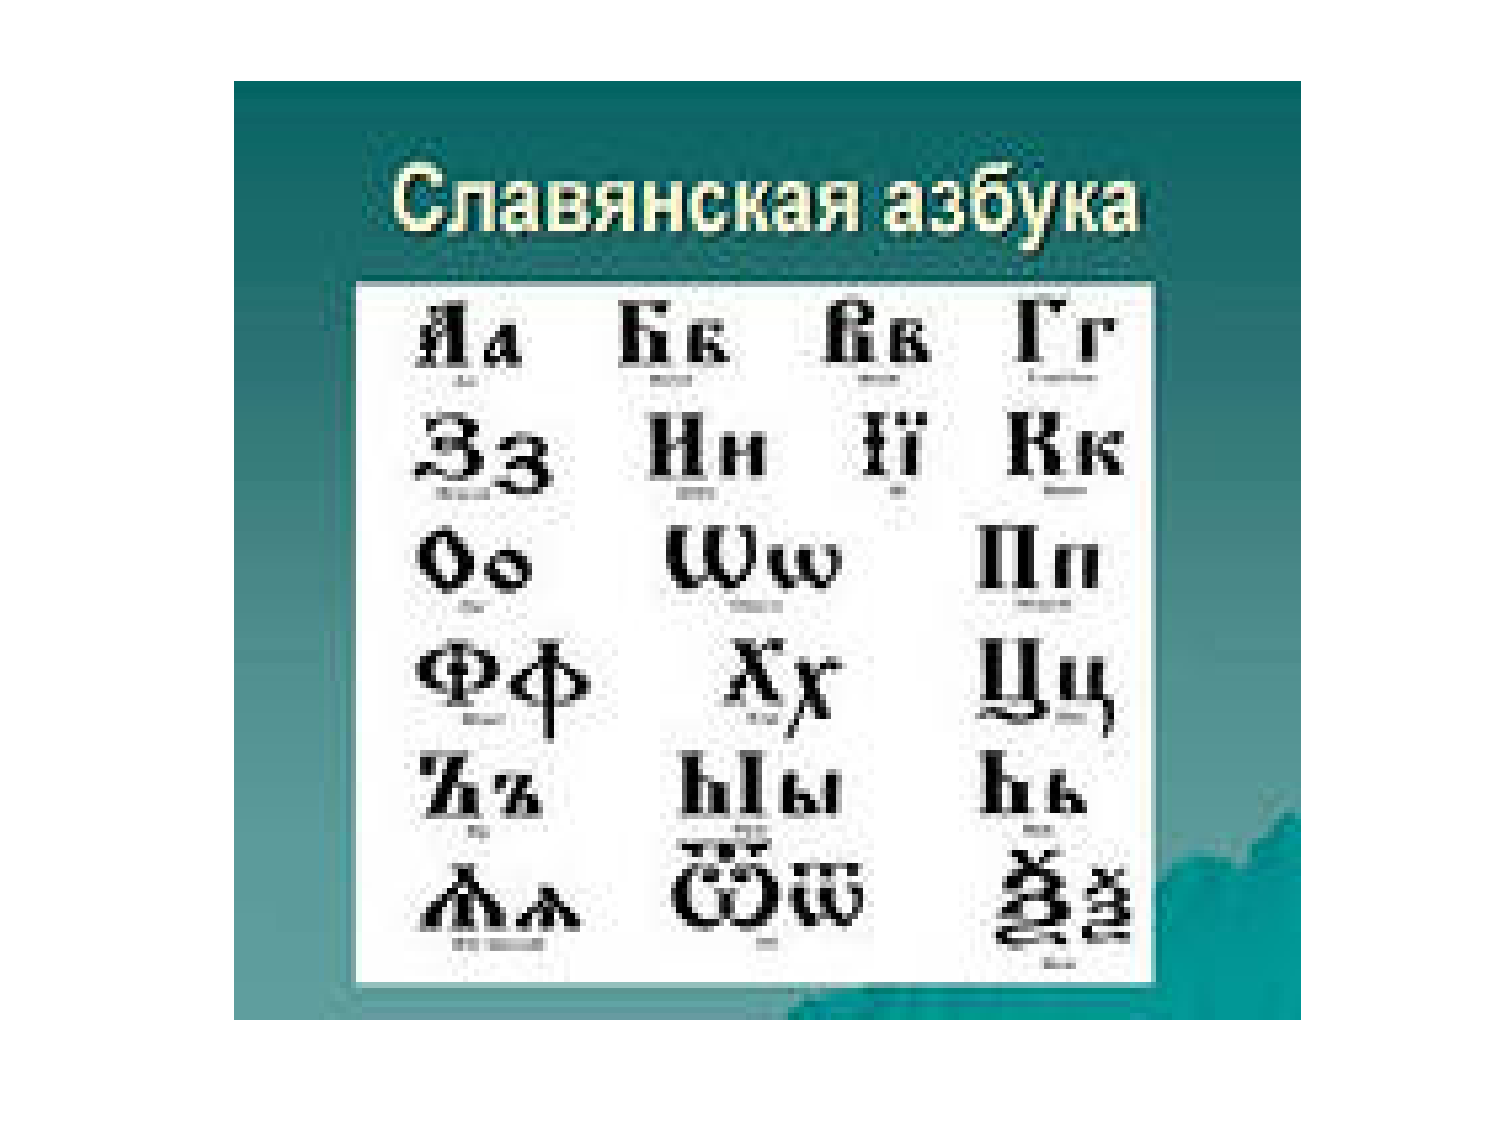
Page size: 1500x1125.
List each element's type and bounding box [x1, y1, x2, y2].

picture [234, 81, 1301, 1020]
